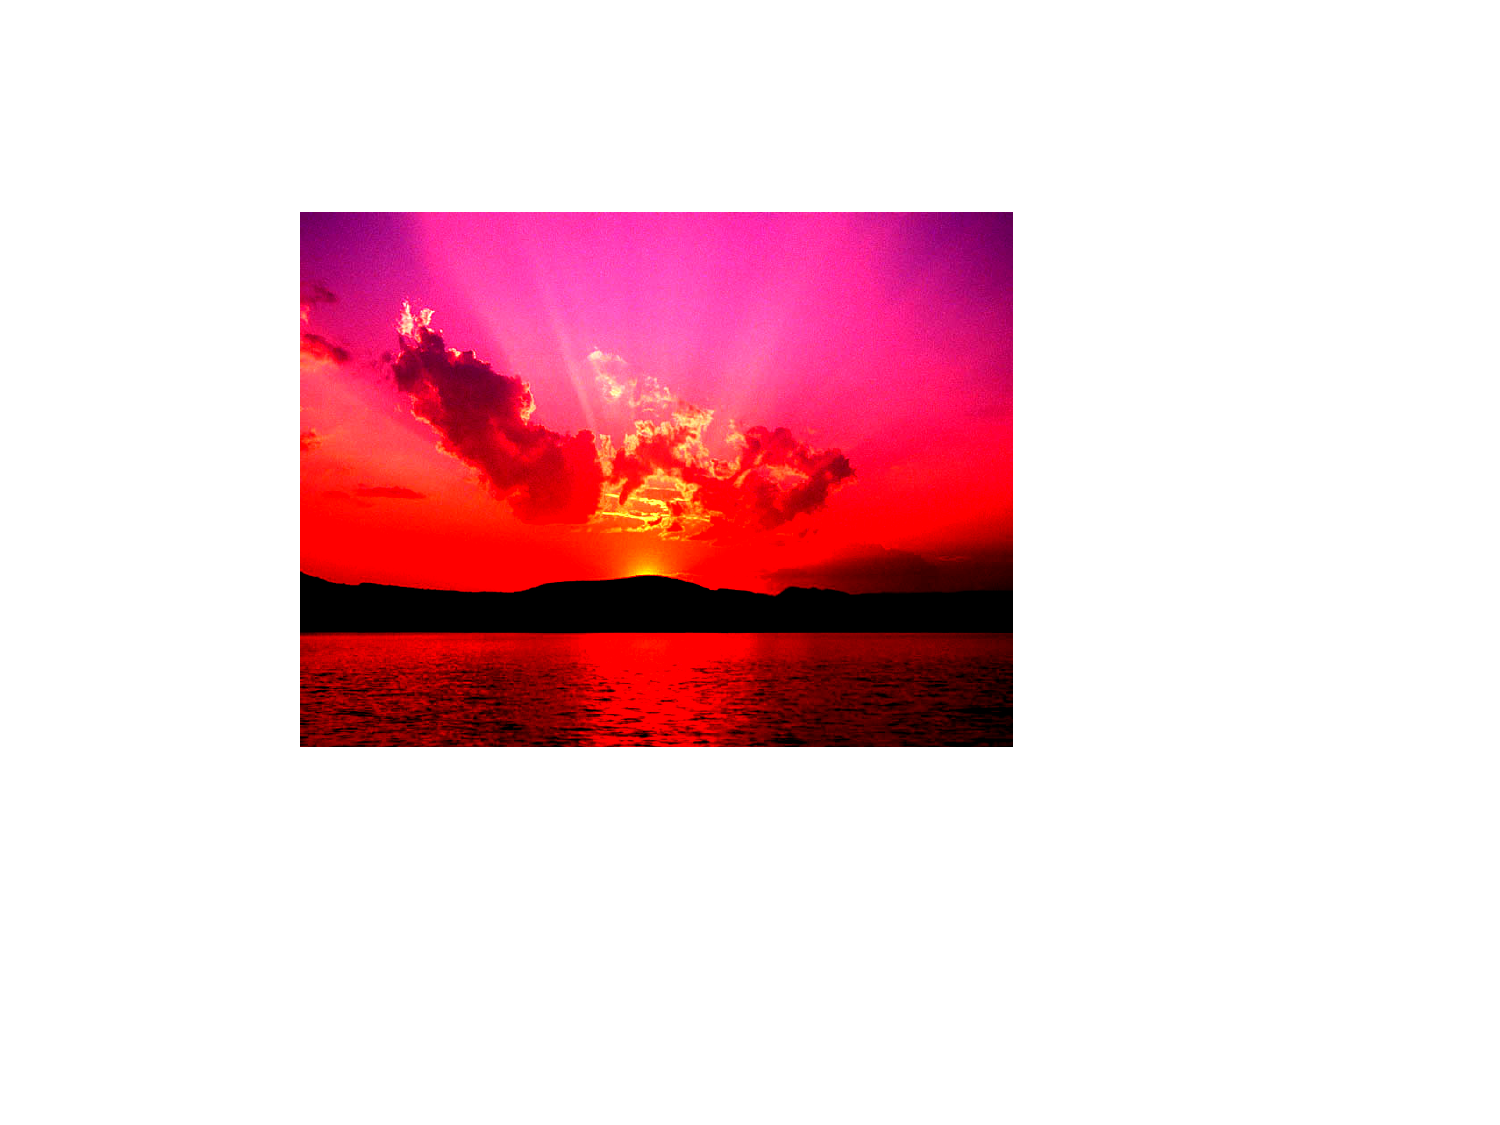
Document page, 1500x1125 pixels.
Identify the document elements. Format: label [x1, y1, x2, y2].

picture [299, 212, 1013, 748]
